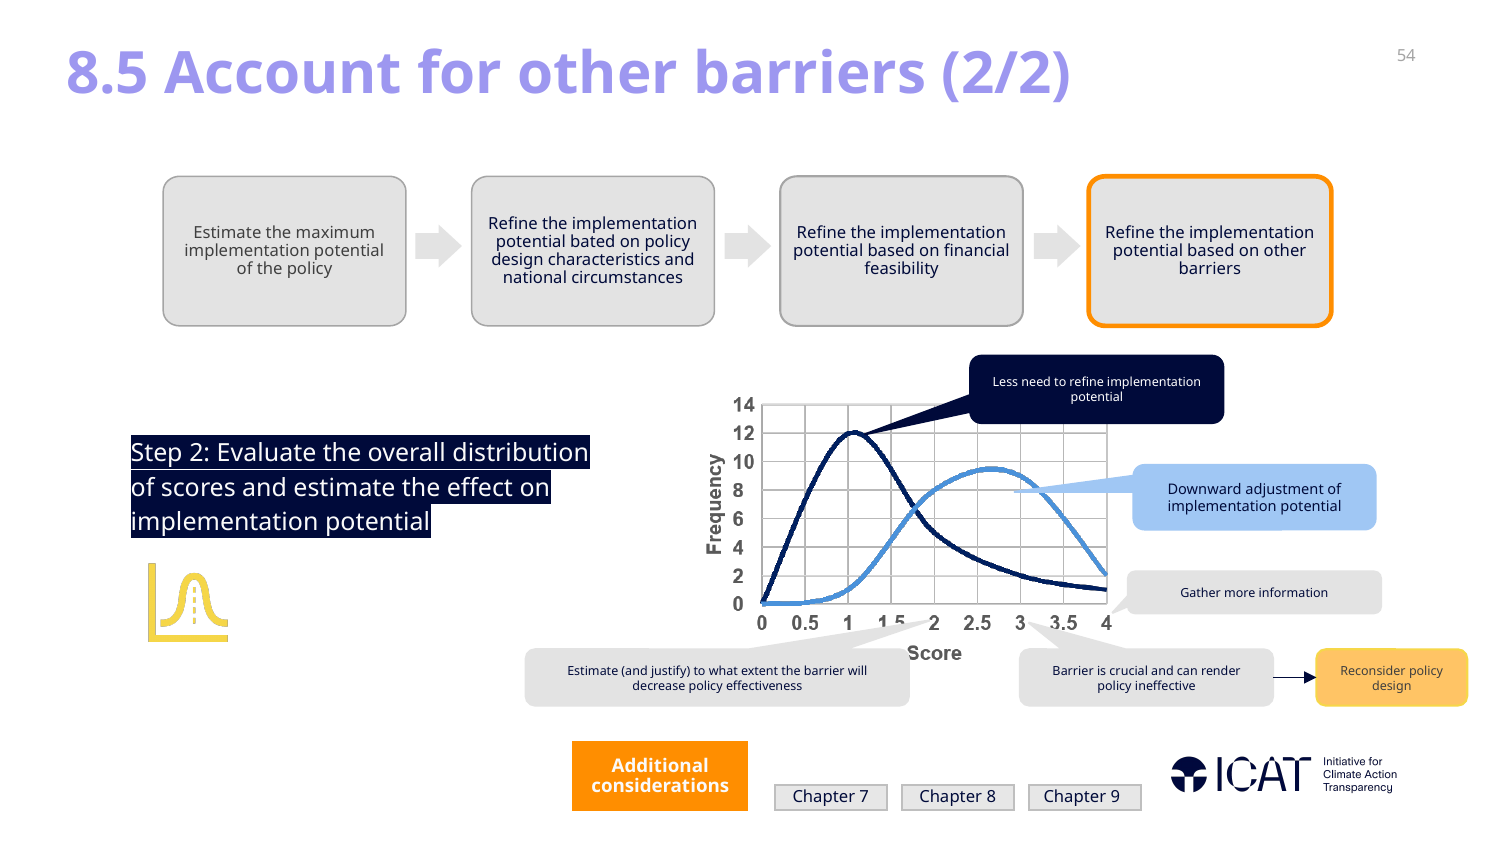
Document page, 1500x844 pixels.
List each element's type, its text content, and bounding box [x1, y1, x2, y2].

text_box Additional considerations [572, 742, 748, 811]
text_box [1027, 784, 1140, 811]
text_box [415, 224, 462, 268]
text_box [1033, 224, 1081, 268]
text_box [724, 224, 772, 268]
text_box Refine the implementation potential based on financial feasibility [780, 176, 1023, 326]
text_box [776, 784, 887, 811]
text_box Gather more information [1130, 571, 1382, 614]
picture [1171, 724, 1430, 824]
title 8.5 Account for other barriers (2/2) [51, 35, 1449, 130]
picture [687, 390, 1126, 678]
text_box Barrier is crucial and can render policy ineffective [1019, 649, 1274, 706]
picture [132, 547, 244, 658]
text_box Step 2: Evaluate the overall distribution of scores and estimate the effect on implementation potential [115, 424, 623, 519]
text_box Less need to refine implementation potential [970, 355, 1224, 424]
text_box [901, 784, 1013, 811]
text_box Downward adjustment of implementation potential [1130, 465, 1376, 530]
text_box Reconsider policy design [1316, 649, 1468, 706]
text_box Estimate (and justify) to what extent the barrier will decrease policy effectiveness [525, 649, 909, 706]
text_box Refine the implementation potential based on other barriers [1088, 176, 1332, 326]
text_box Estimate the maximum implementation potential of the policy [163, 176, 406, 326]
text_box Refine the implementation potential bated on policy design characteristics and national circumstances [471, 176, 715, 326]
